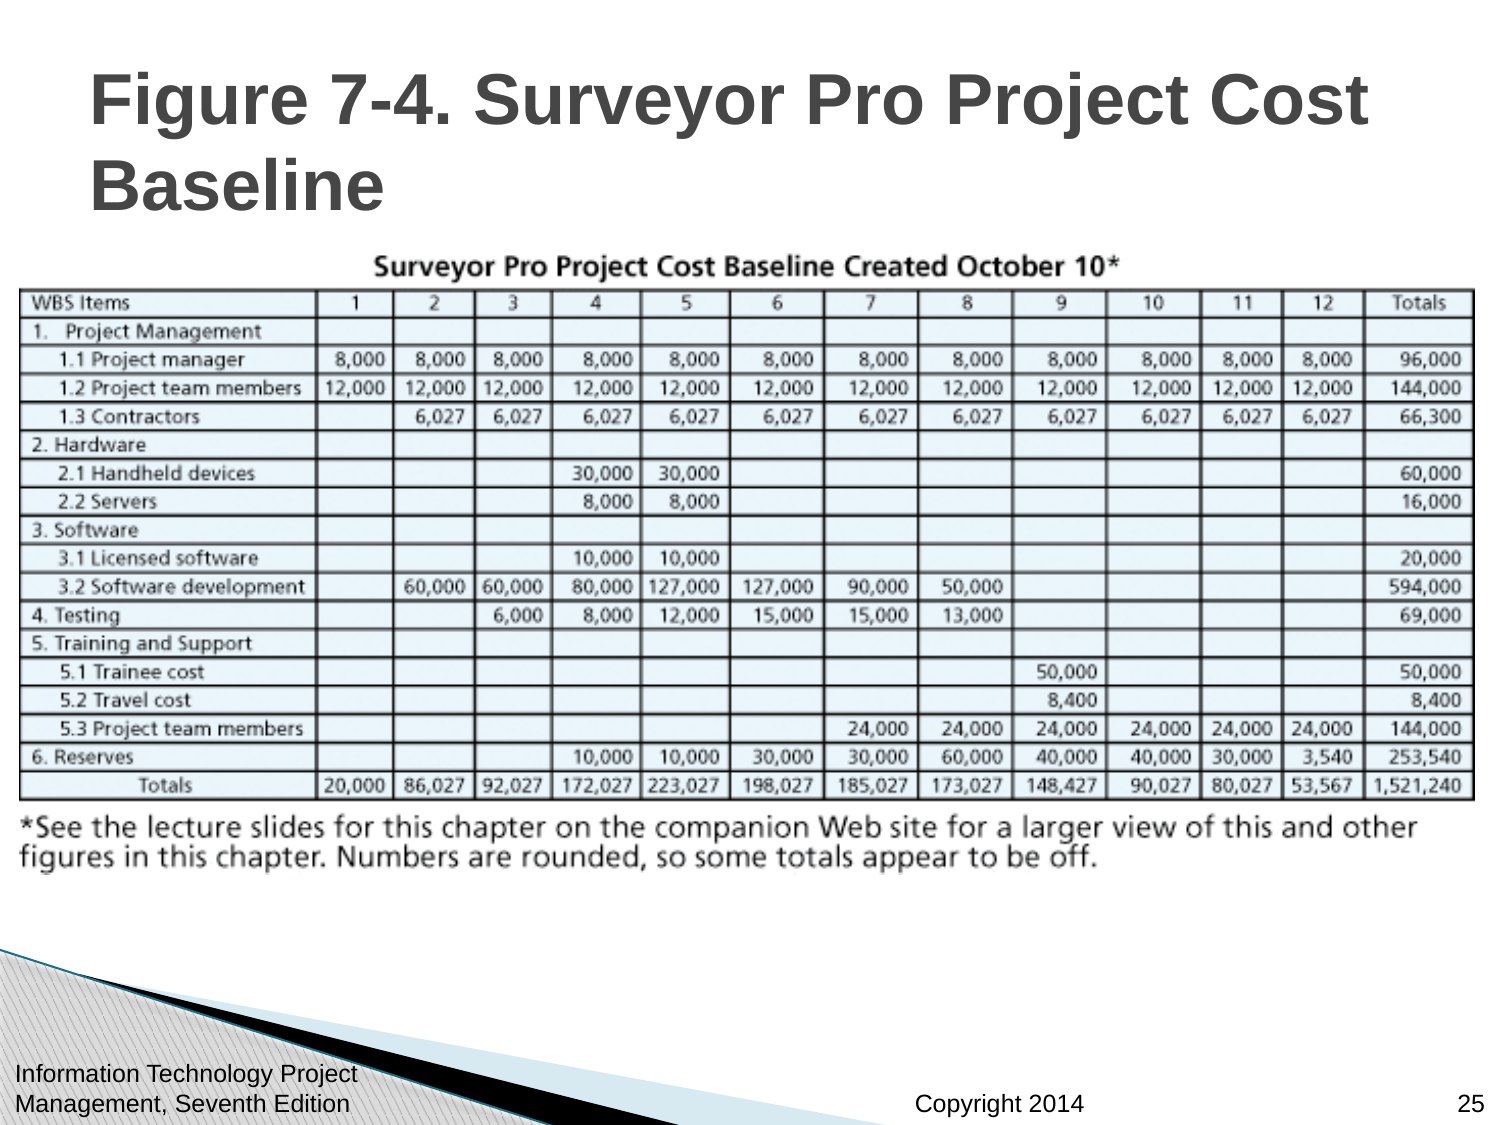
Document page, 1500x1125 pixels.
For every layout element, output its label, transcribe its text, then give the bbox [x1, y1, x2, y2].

slide_number 25 [1408, 1065, 1500, 1125]
picture [19, 252, 1476, 876]
footer Information Technology Project Management, Seventh Edition [0, 1065, 425, 1125]
title Figure 7-4. Surveyor Pro Project Cost Baseline [75, 45, 1425, 233]
